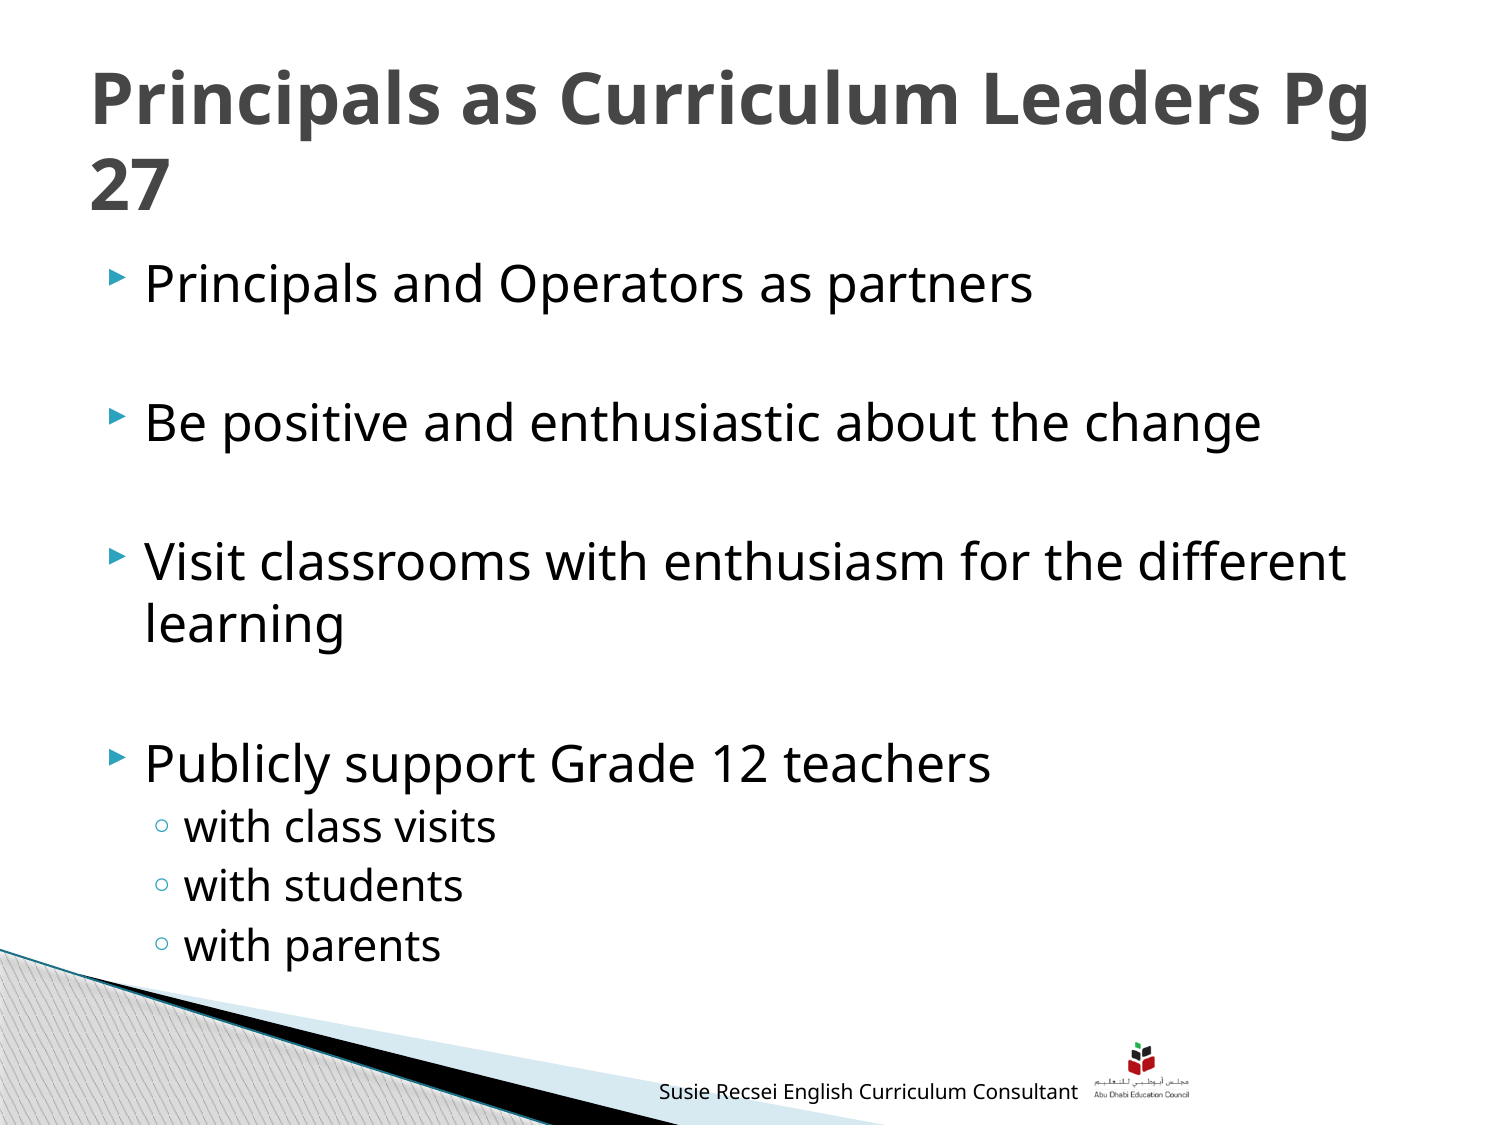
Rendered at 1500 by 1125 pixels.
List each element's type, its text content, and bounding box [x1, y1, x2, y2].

title Principals as Curriculum Leaders Pg 27 [75, 45, 1425, 233]
picture [1087, 1037, 1195, 1104]
footer Susie Recsei English Curriculum Consultant [575, 1051, 1084, 1112]
list Principals and Operators as partners Be positive and enthusiastic about the change Visit classrooms with enthusiasm for the different learning Publicly support Grade 12 teachers with class visits with students with parents [75, 243, 1425, 986]
